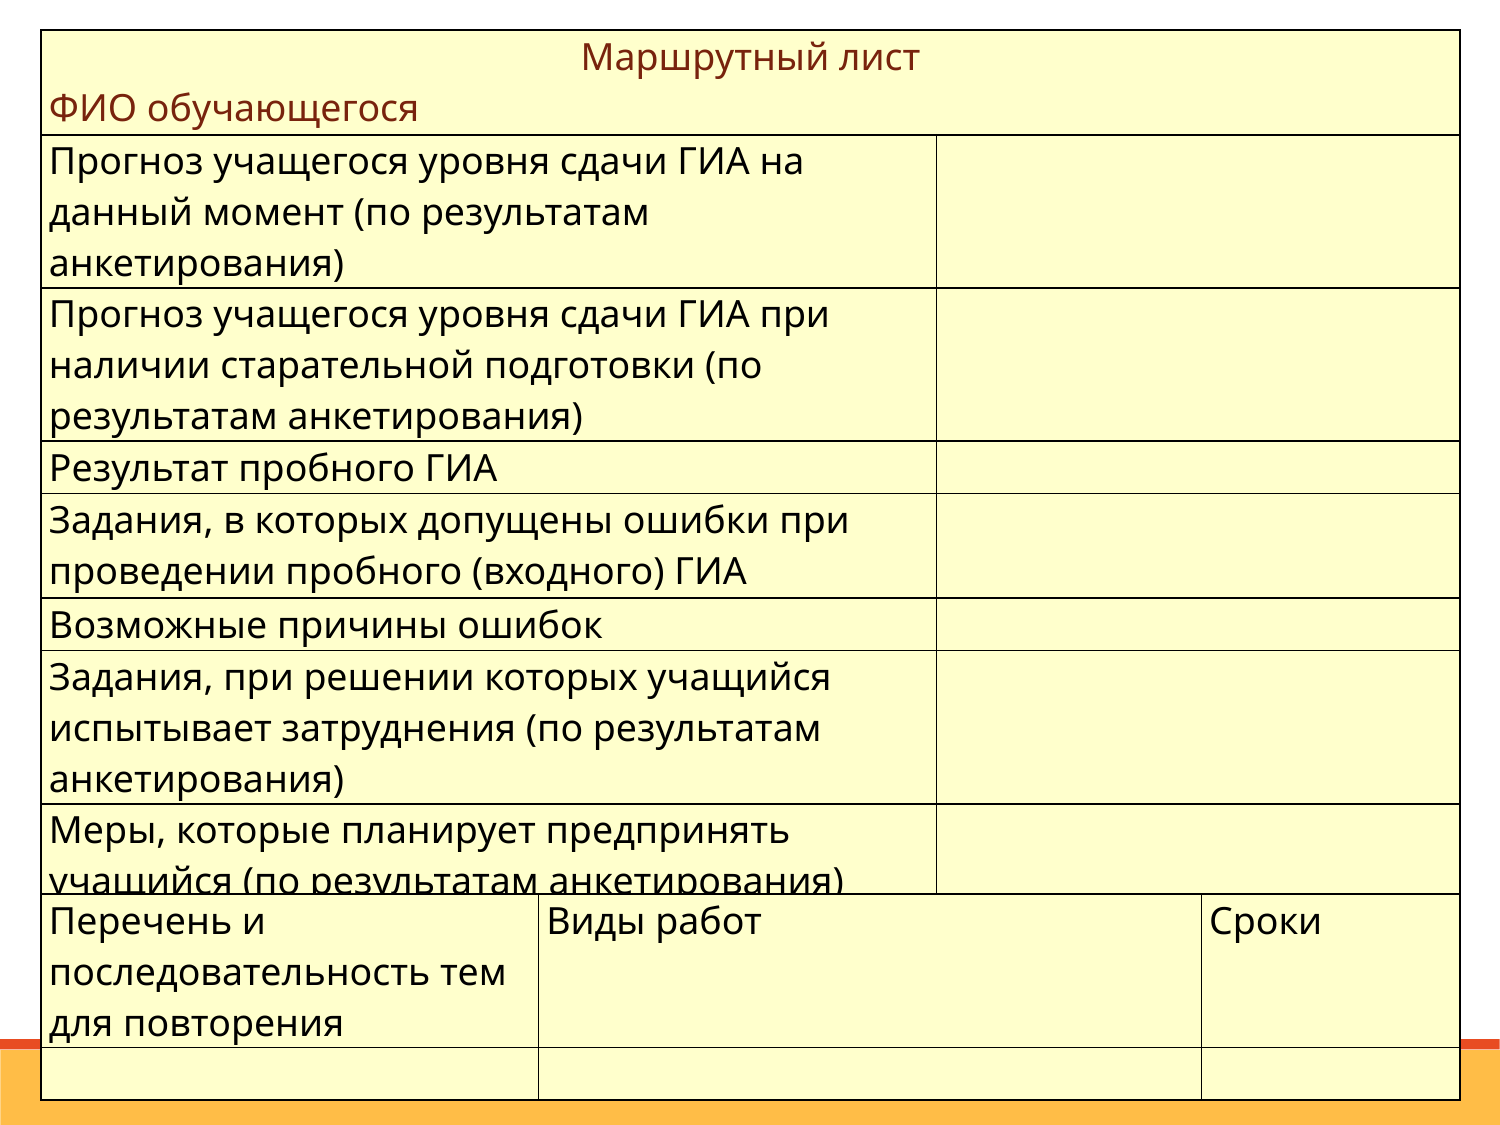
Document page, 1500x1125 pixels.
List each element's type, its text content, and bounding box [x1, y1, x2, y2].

table_cell Задания, при решении которых учащийся испытывает затруднения (по результатам анкетирования) [42, 651, 936, 803]
table_header Виды работ [539, 895, 1201, 1047]
table_cell [937, 136, 1459, 287]
table_cell Возможные причины ошибок [42, 599, 936, 650]
table_cell Задания, в которых допущены ошибки при проведении пробного (входного) ГИА [42, 494, 936, 597]
table_cell [937, 599, 1459, 650]
table_cell [937, 289, 1459, 440]
table_cell [937, 805, 1459, 893]
table_header Сроки [1202, 895, 1459, 1047]
table_header Перечень и последовательность тем для повторения [42, 895, 538, 1047]
table_cell Прогноз учащегося уровня сдачи ГИА на данный момент (по результатам анкетирования) [42, 136, 936, 287]
table_cell [1202, 1048, 1459, 1099]
table_cell [937, 442, 1459, 493]
table_header Маршрутный лист ФИО обучающегося [42, 31, 1459, 134]
table_cell [937, 651, 1459, 803]
table_cell [937, 494, 1459, 597]
table_cell Результат пробного ГИА [42, 442, 936, 493]
table_cell [42, 1048, 538, 1099]
table_cell Меры, которые планирует предпринять учащийся (по результатам анкетирования) [42, 805, 936, 893]
table_cell [539, 1048, 1201, 1099]
table_cell Прогноз учащегося уровня сдачи ГИА при наличии старательной подготовки (по результатам анкетирования) [42, 289, 936, 440]
